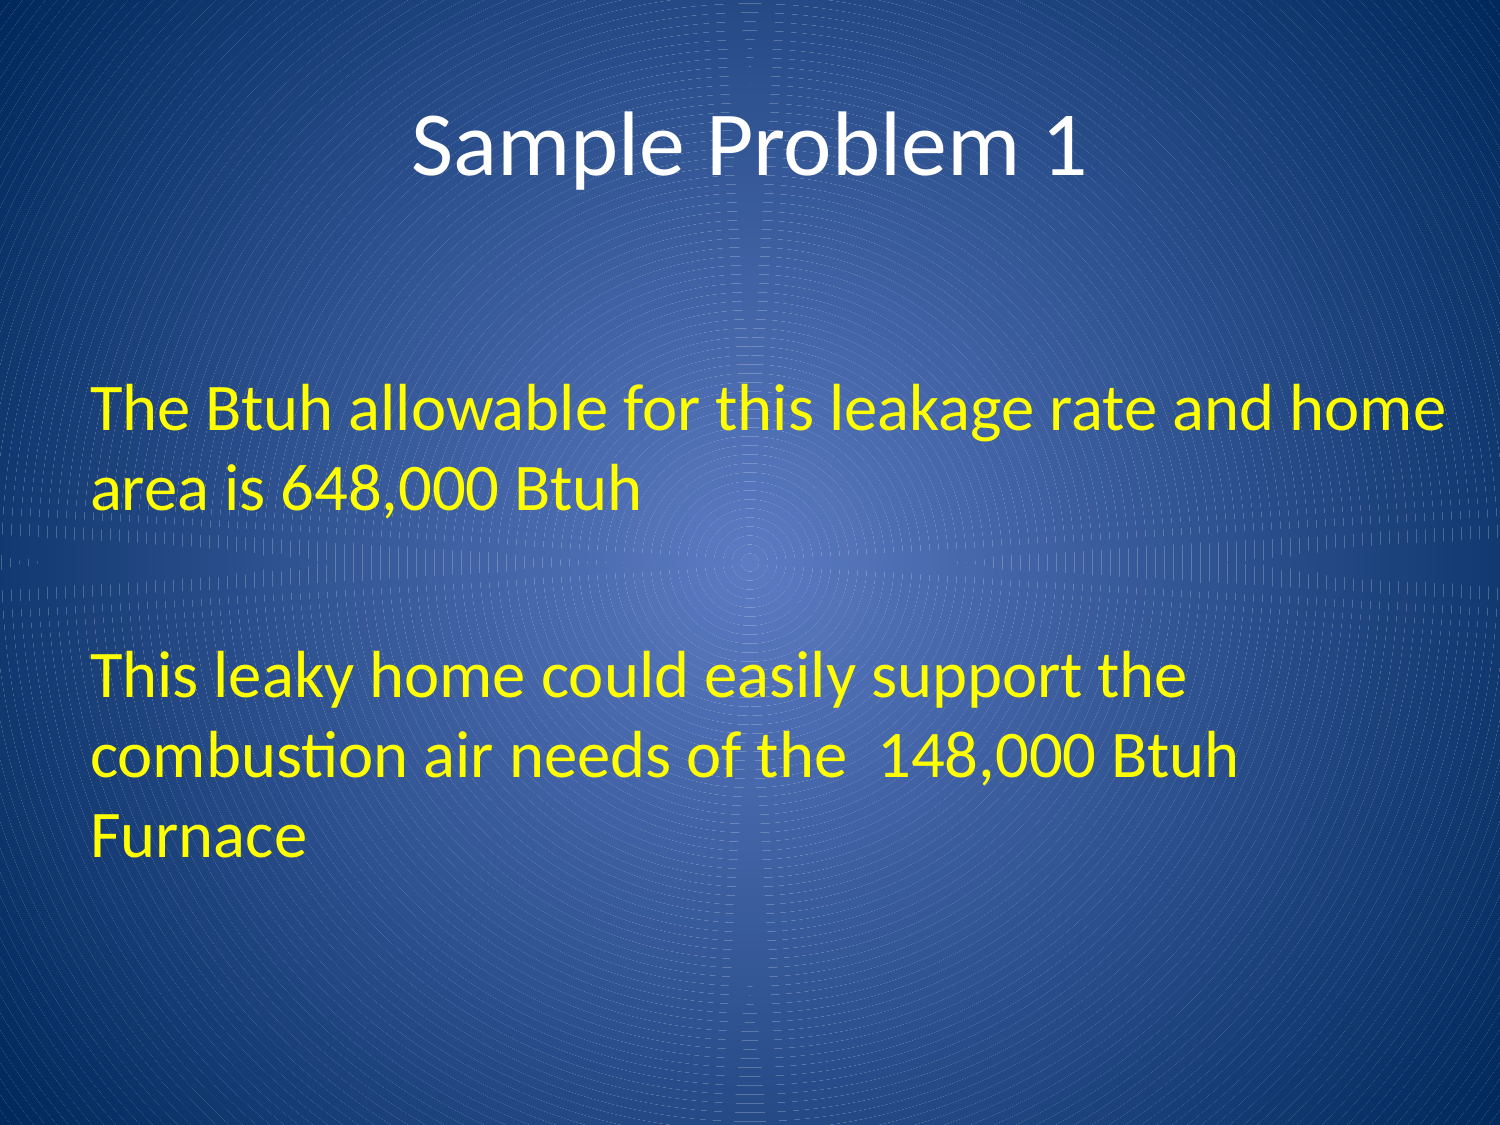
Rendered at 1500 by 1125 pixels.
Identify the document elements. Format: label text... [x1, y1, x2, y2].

title Sample Problem 1 [75, 45, 1425, 233]
list The Btuh allowable for this leakage rate and home area is 648,000 Btuh This leaky home could easily support the combustion air needs of the 148,000 Btuh Furnace [75, 262, 1475, 1088]
